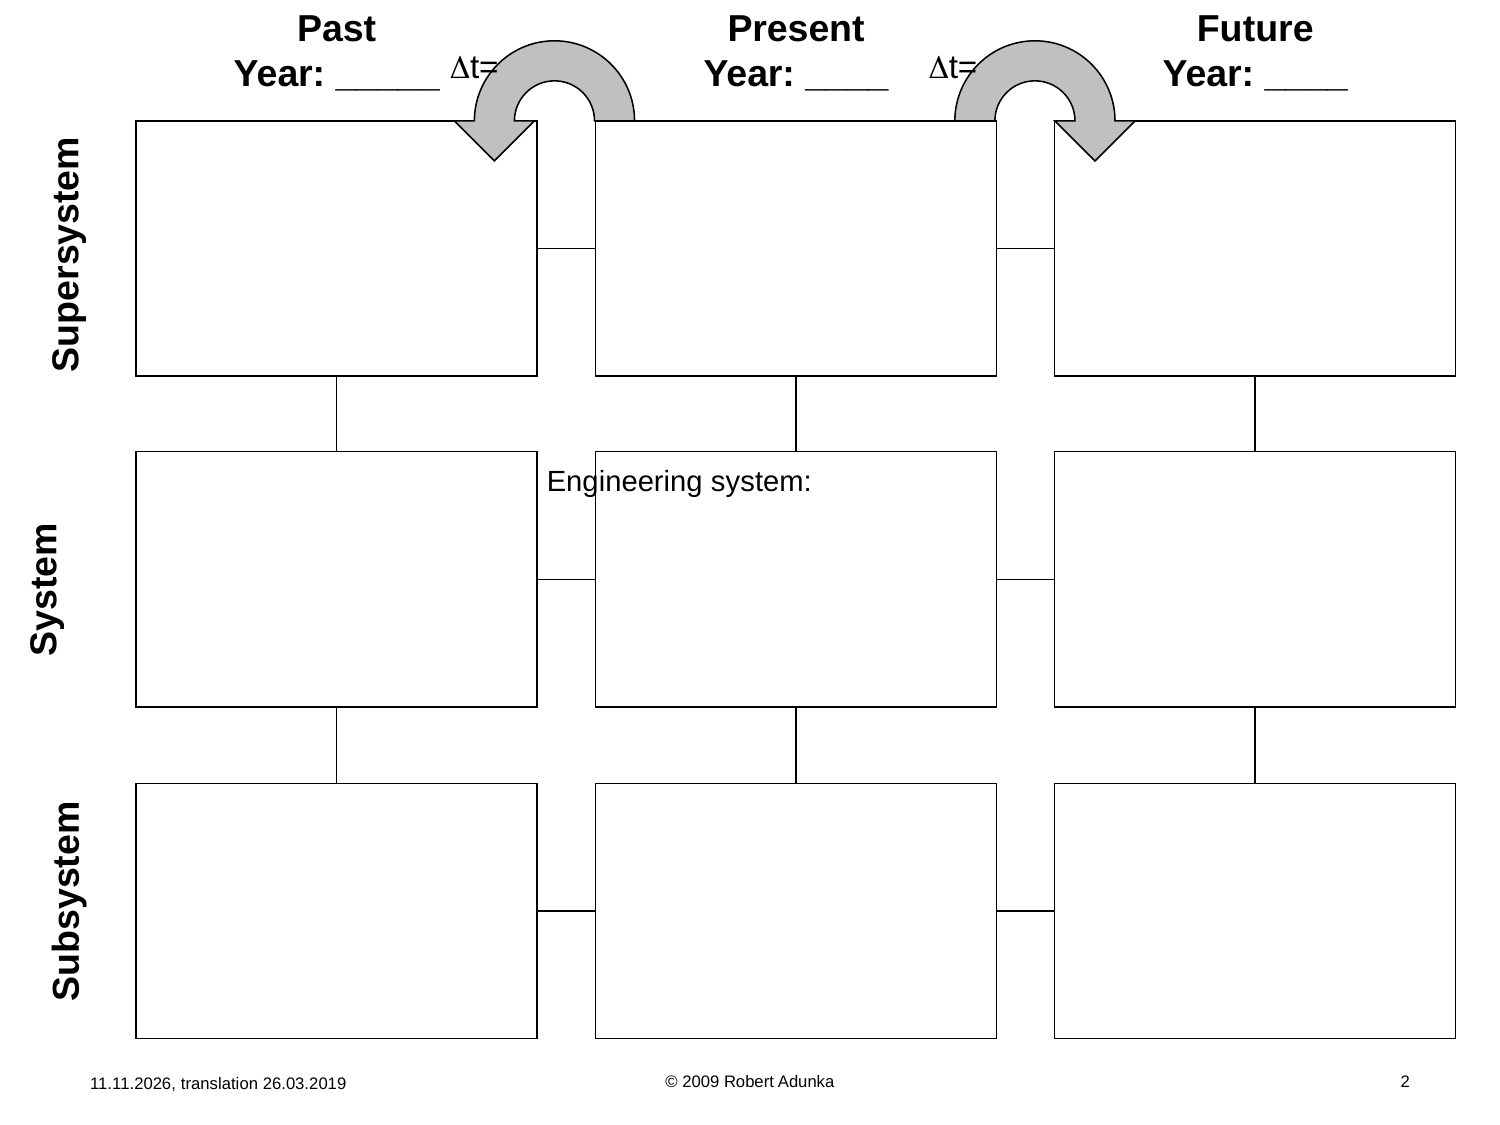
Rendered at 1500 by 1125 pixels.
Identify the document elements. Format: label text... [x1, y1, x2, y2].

slide_number 2 [1074, 1063, 1425, 1103]
footer © 2009 Robert Adunka [512, 1063, 988, 1103]
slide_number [75, 1065, 425, 1105]
